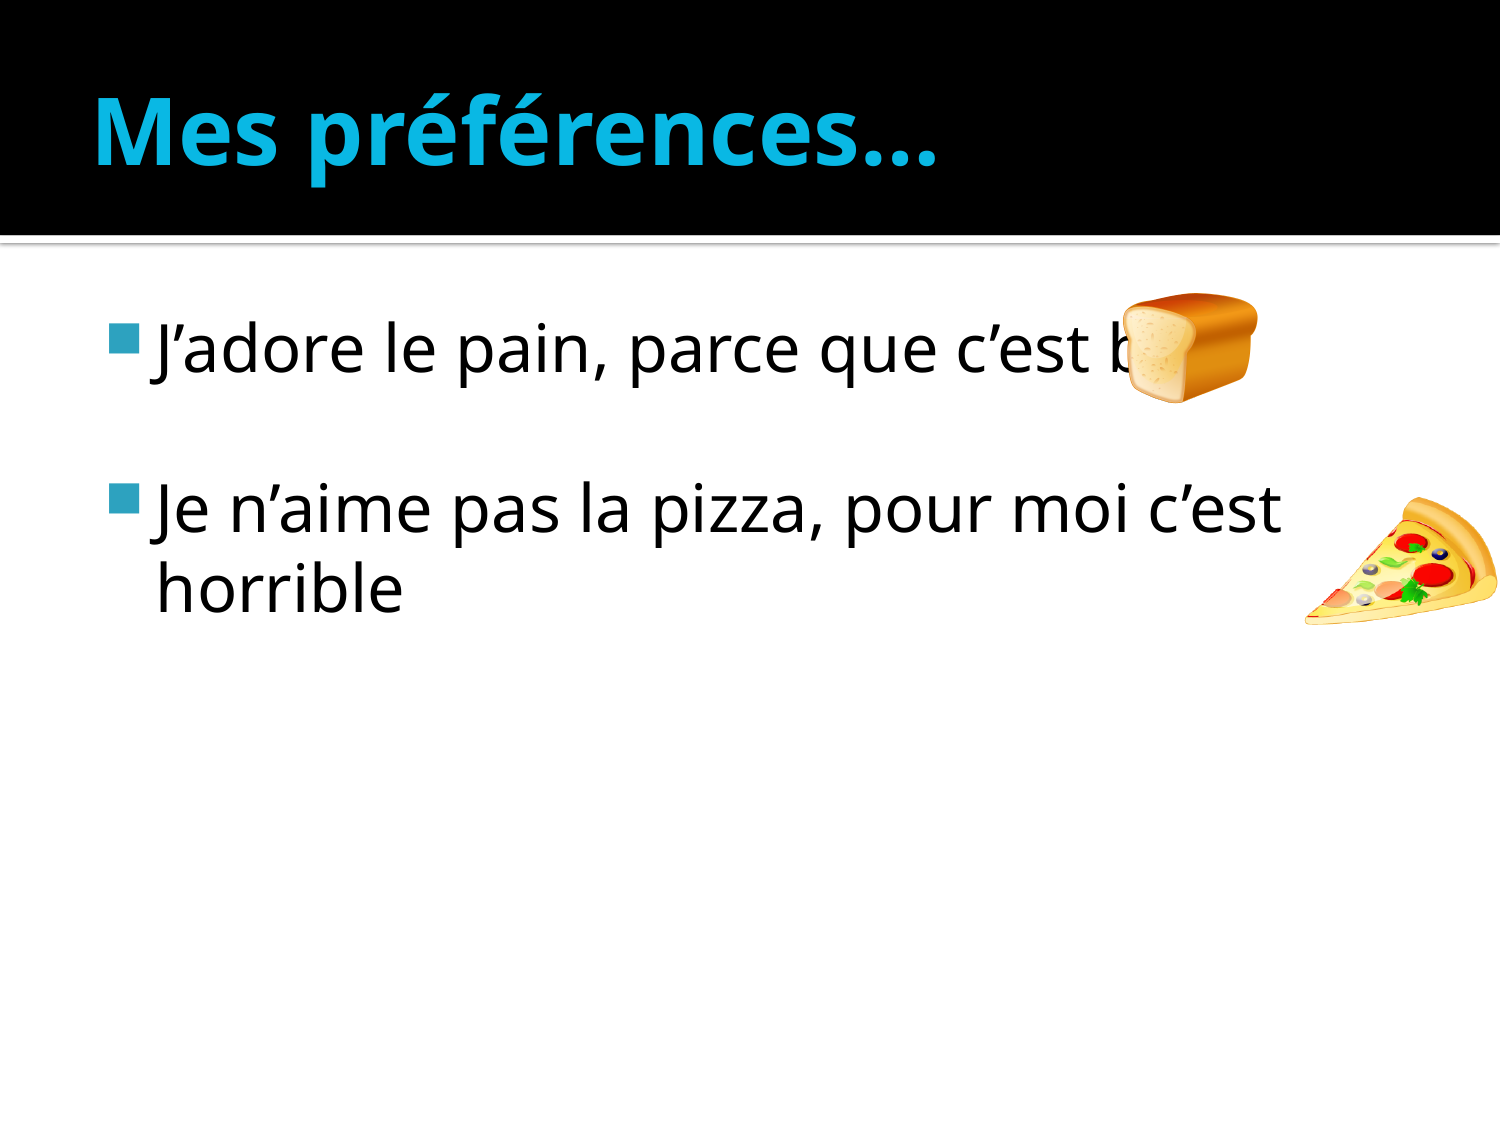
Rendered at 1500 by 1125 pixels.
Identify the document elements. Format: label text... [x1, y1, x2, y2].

list J’adore le pain, parce que c’est bon Je n’aime pas la pizza, pour moi c’est horrible [74, 290, 1426, 1051]
title Mes préférences… [75, 25, 1425, 231]
picture [1298, 479, 1500, 682]
picture [1116, 278, 1259, 422]
